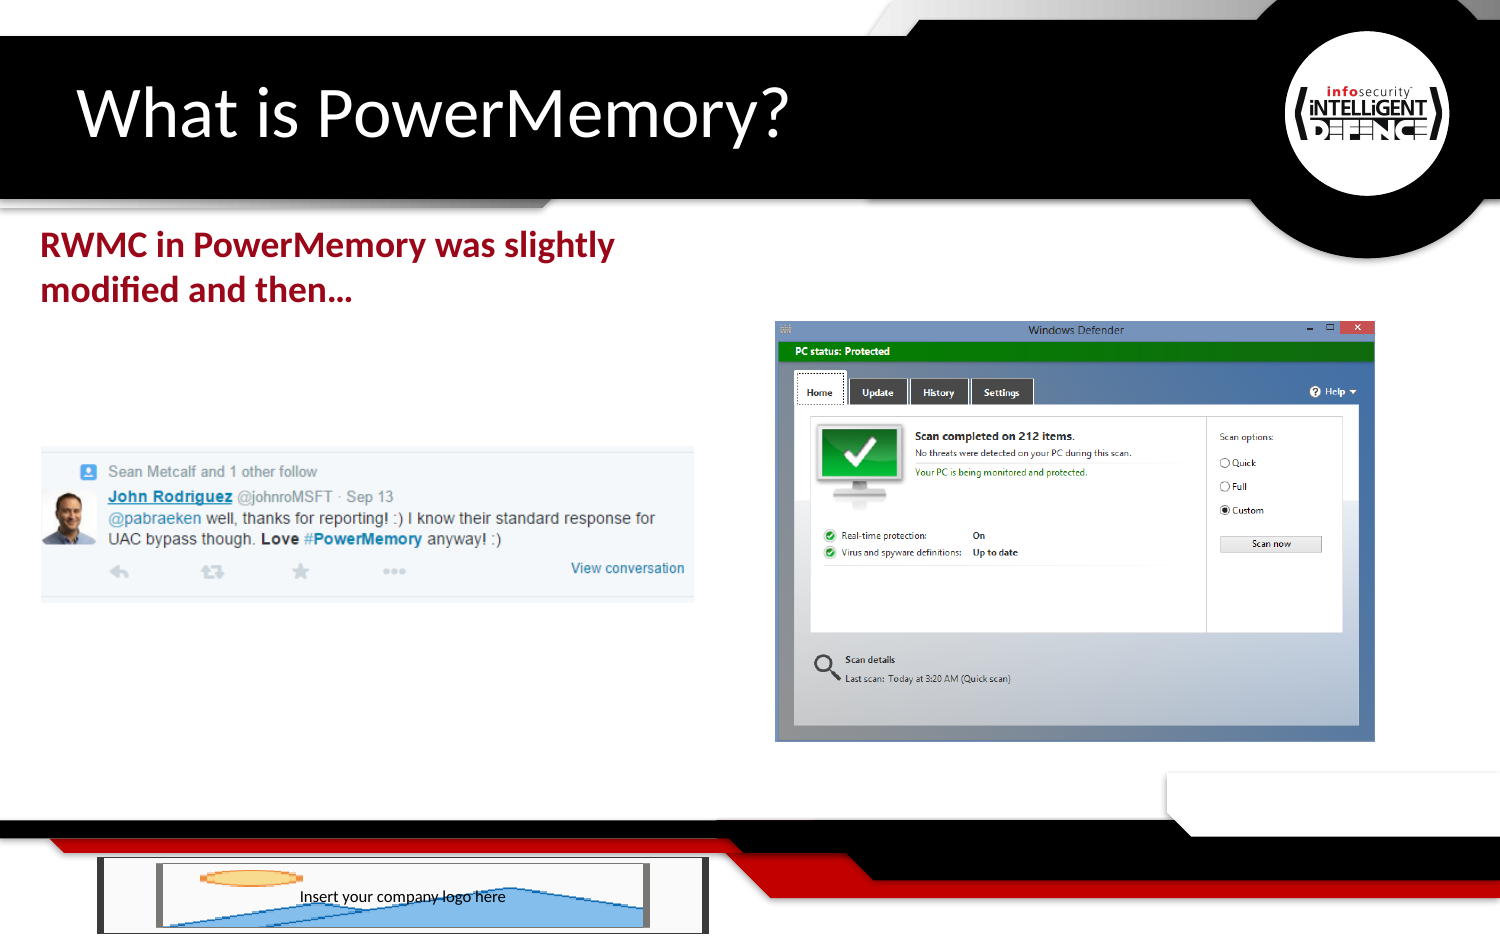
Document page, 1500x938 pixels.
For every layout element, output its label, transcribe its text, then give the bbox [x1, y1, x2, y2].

title What is PowerMemory? [76, 38, 1199, 195]
picture [40, 446, 694, 603]
text_box RWMC in PowerMemory was slightly modified and then… [25, 212, 776, 318]
picture [775, 321, 1376, 742]
picture [74, 853, 732, 938]
